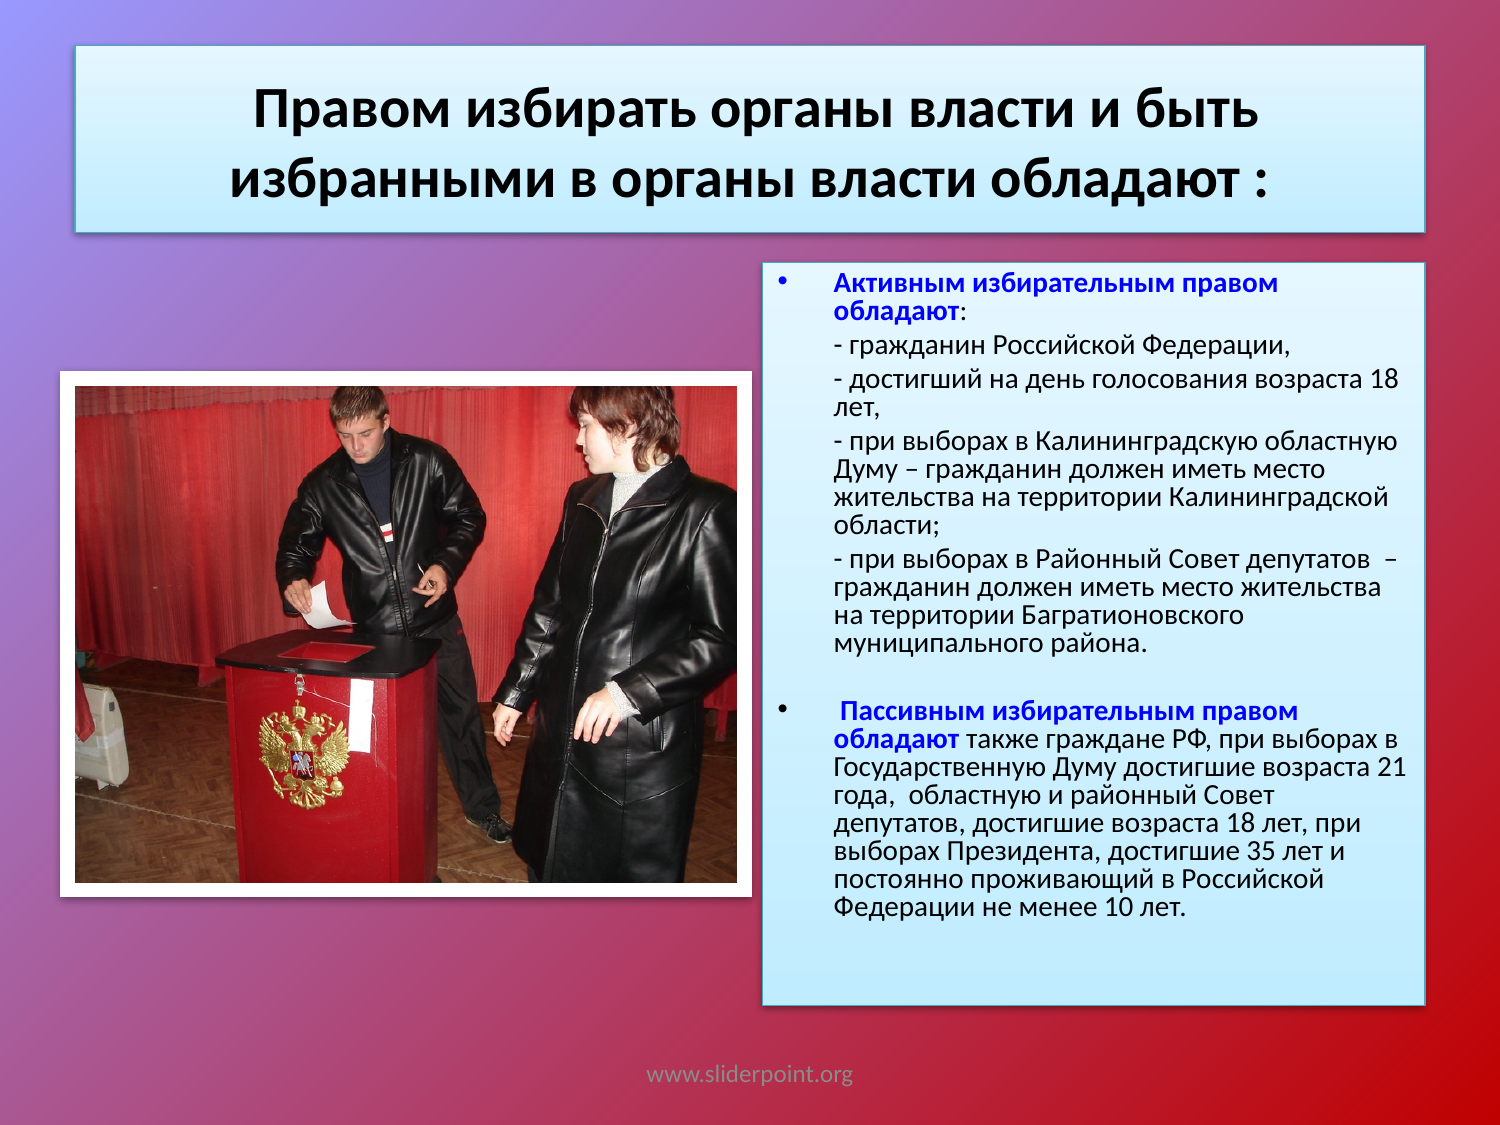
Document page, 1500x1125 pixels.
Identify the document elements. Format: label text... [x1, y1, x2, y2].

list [74, 385, 738, 883]
footer www.sliderpoint.org [512, 1042, 988, 1103]
title Правом избирать органы власти и быть избранными в органы власти обладают : [74, 45, 1426, 233]
list Активным избирательным правом обладают: - гражданин Российской Федерации, - достигший на день голосования возраста 18 лет, - при выборах в Калининградскую областную Думу – гражданин должен иметь место жительства на территории Калининградской области; - при выборах в Районный Совет депутатов – гражданин должен иметь место жительства на территории Багратионовского муниципального района. Пассивным избирательным правом обладают также граждане РФ, при выборах в Государственную Думу достигшие возраста 21 года, областную и районный Совет депутатов, достигшие возраста 18 лет, при выборах Президента, достигшие 35 лет и постоянно проживающий в Российской Федерации не менее 10 лет. [762, 262, 1426, 1006]
